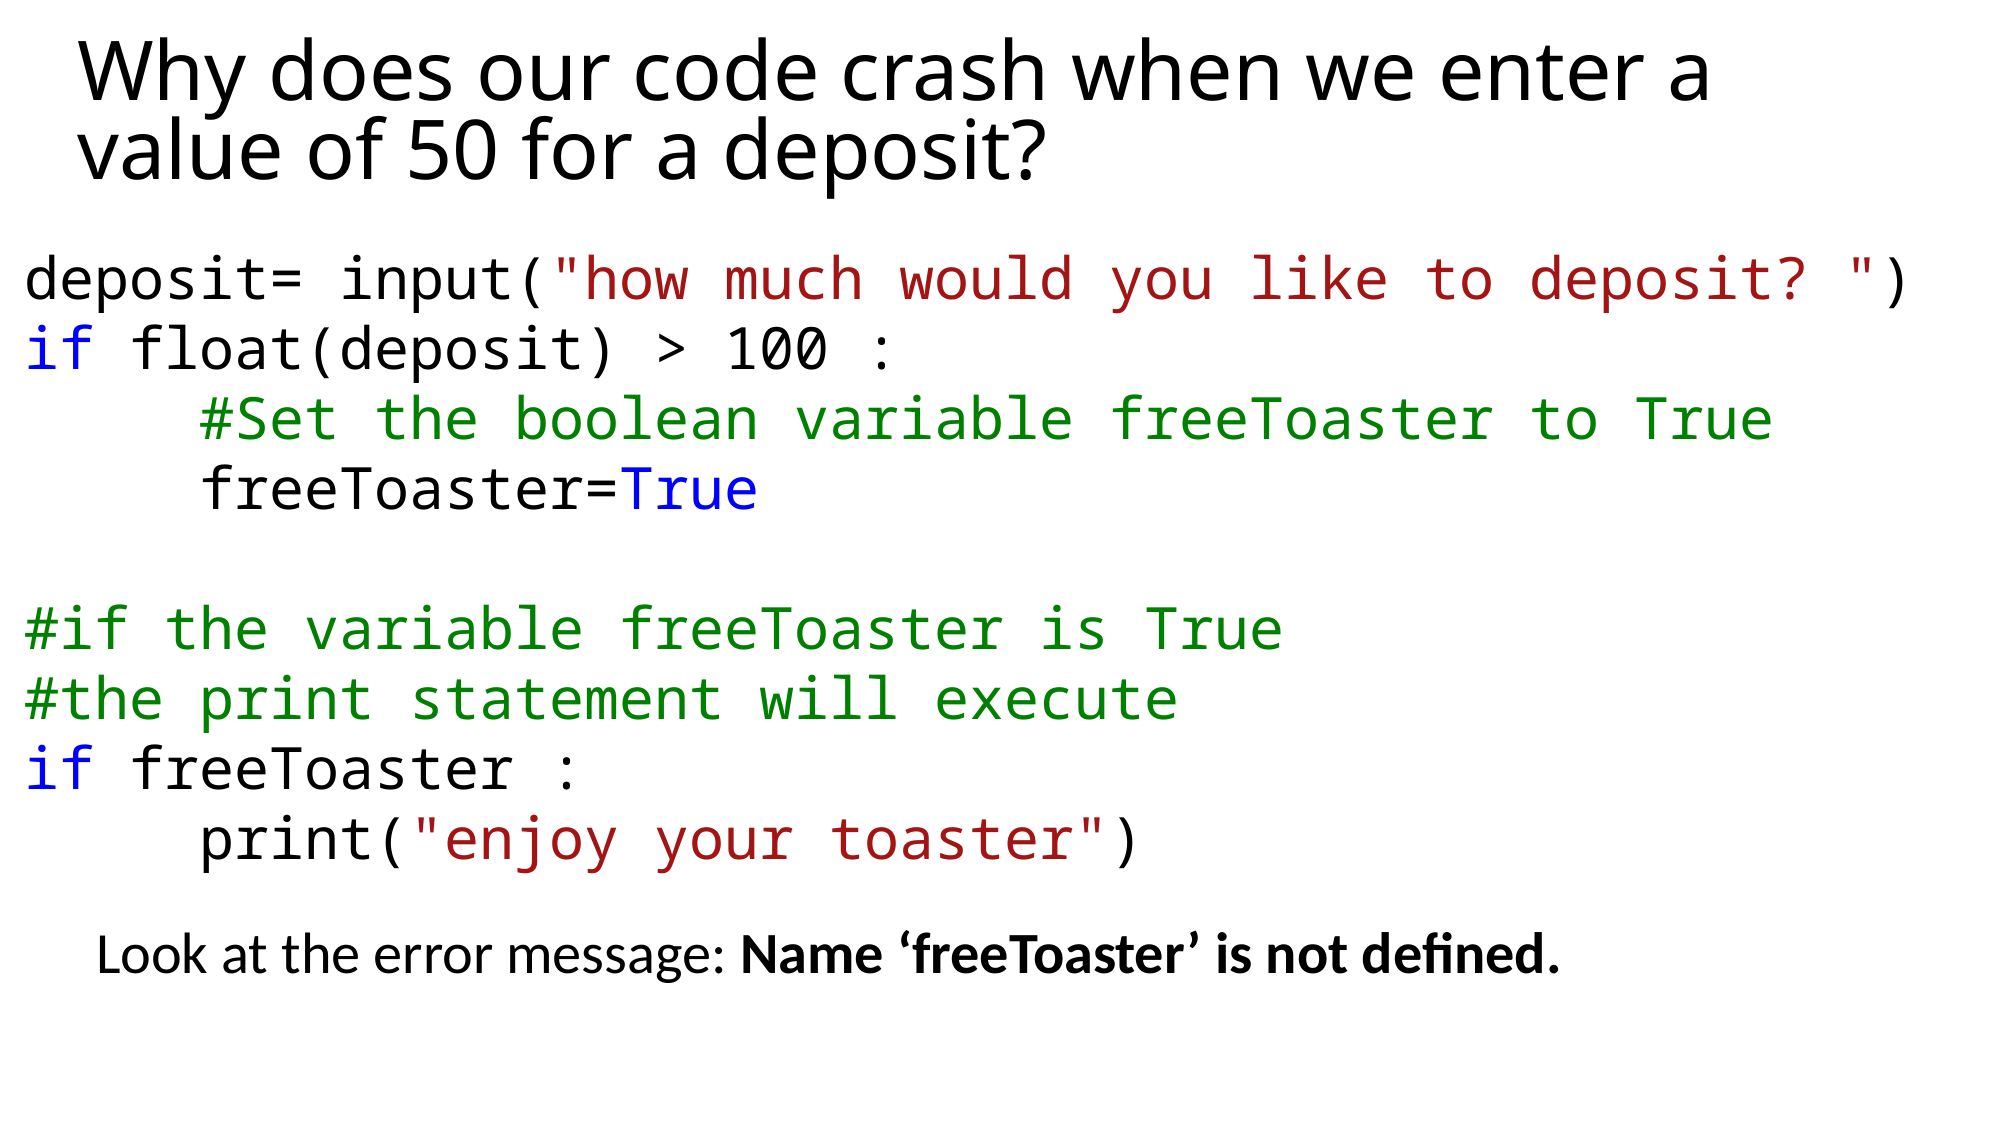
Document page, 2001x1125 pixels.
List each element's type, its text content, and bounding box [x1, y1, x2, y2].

text_box Look at the error message: Name ‘freeToaster’ is not defined. [81, 908, 1740, 993]
title Why does our code crash when we enter a value of 50 for a deposit? [62, 29, 1953, 205]
text_box deposit= input("how much would you like to deposit? ") if float(deposit) > 100 : #Set the boolean variable freeToaster to True freeToaster=True #if the variable freeToaster is True #the print statement will execute if freeToaster : print("enjoy your toaster") [9, 233, 1930, 879]
